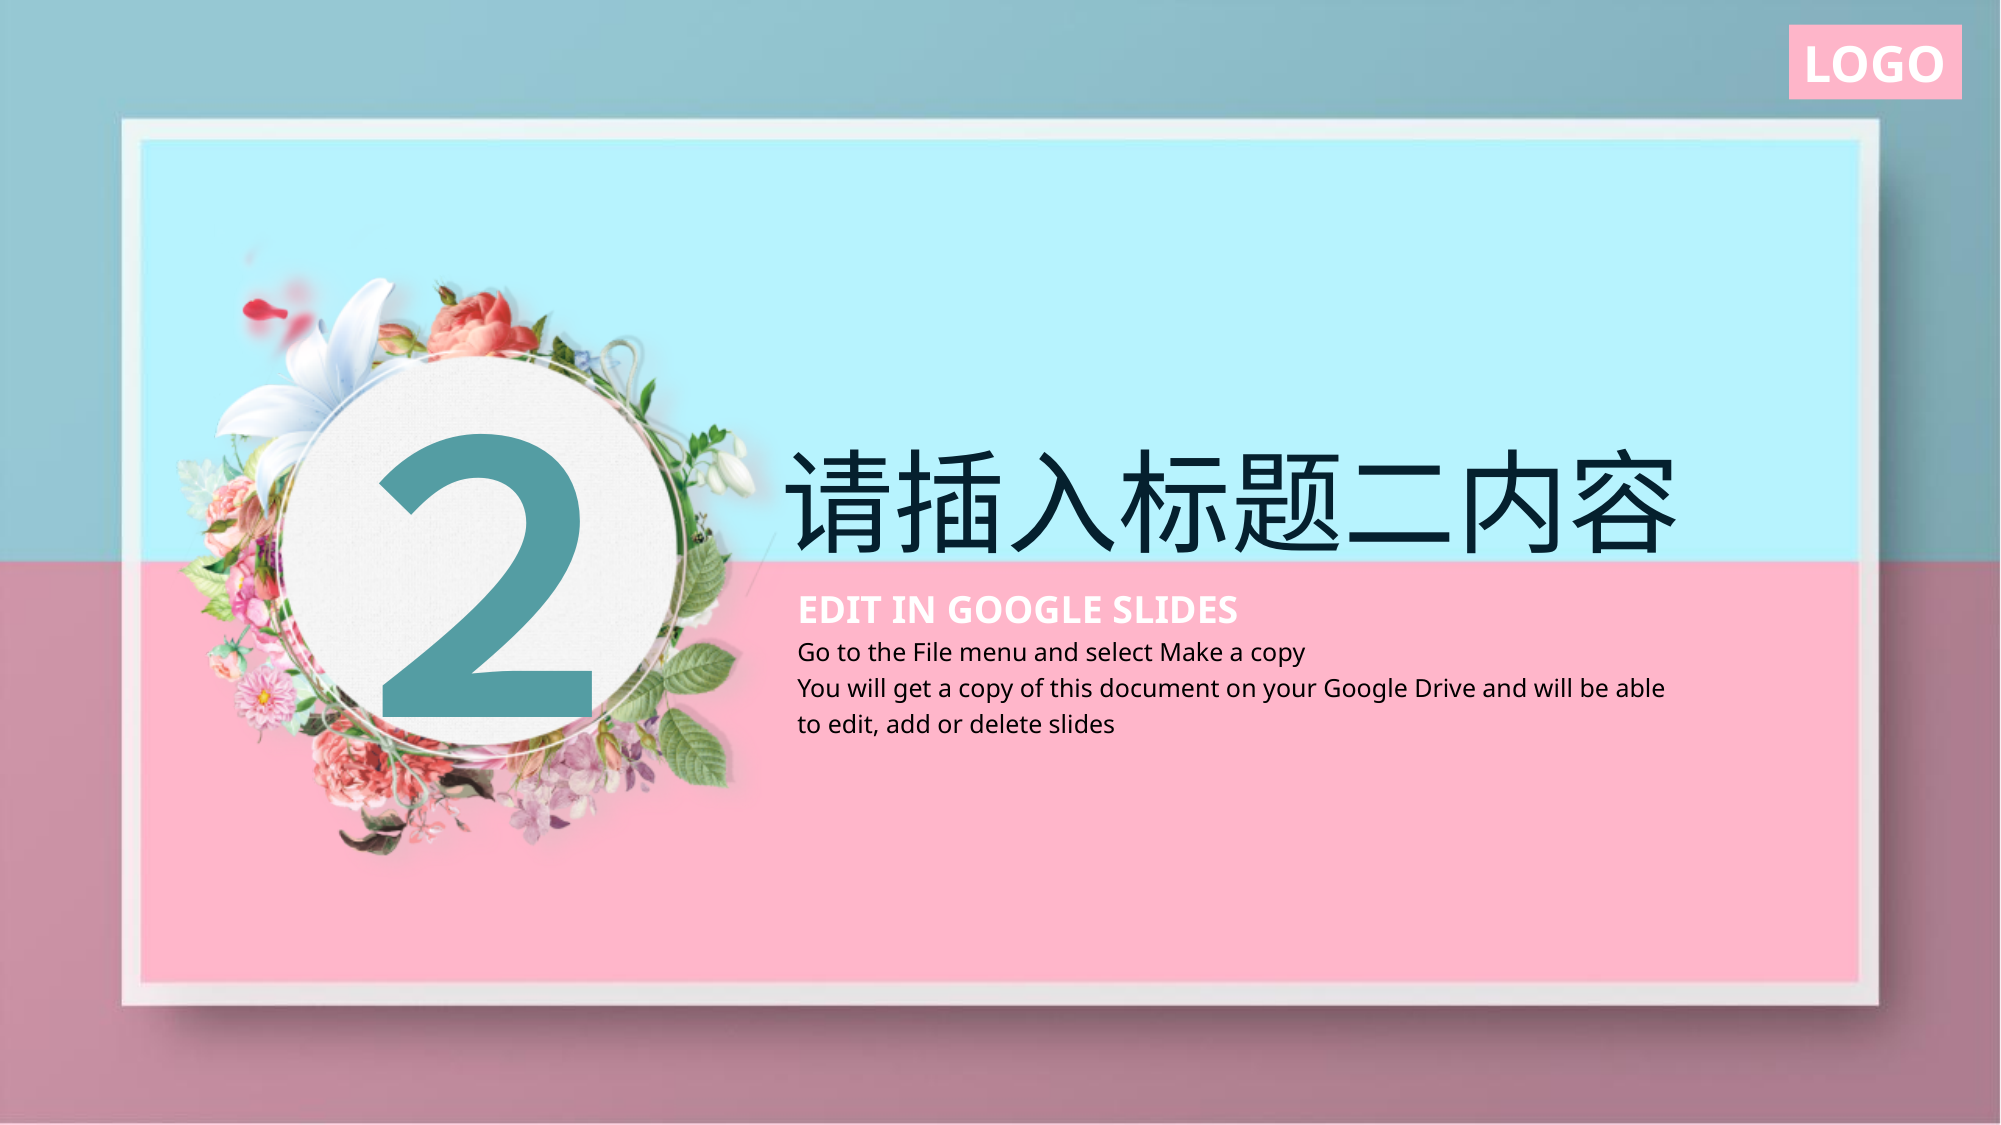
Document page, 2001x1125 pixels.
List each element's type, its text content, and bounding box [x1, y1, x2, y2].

text_box EDIT IN GOOGLE SLIDES Go to the File menu and select Make a copy You will get a copy of this document on your Google Drive and will be able to edit, add or delete slides [809, 561, 1699, 885]
picture [0, 0, 2001, 1125]
text_box 请插入标题二内容 [809, 394, 2000, 583]
text_box LOGO [1789, 24, 1962, 100]
